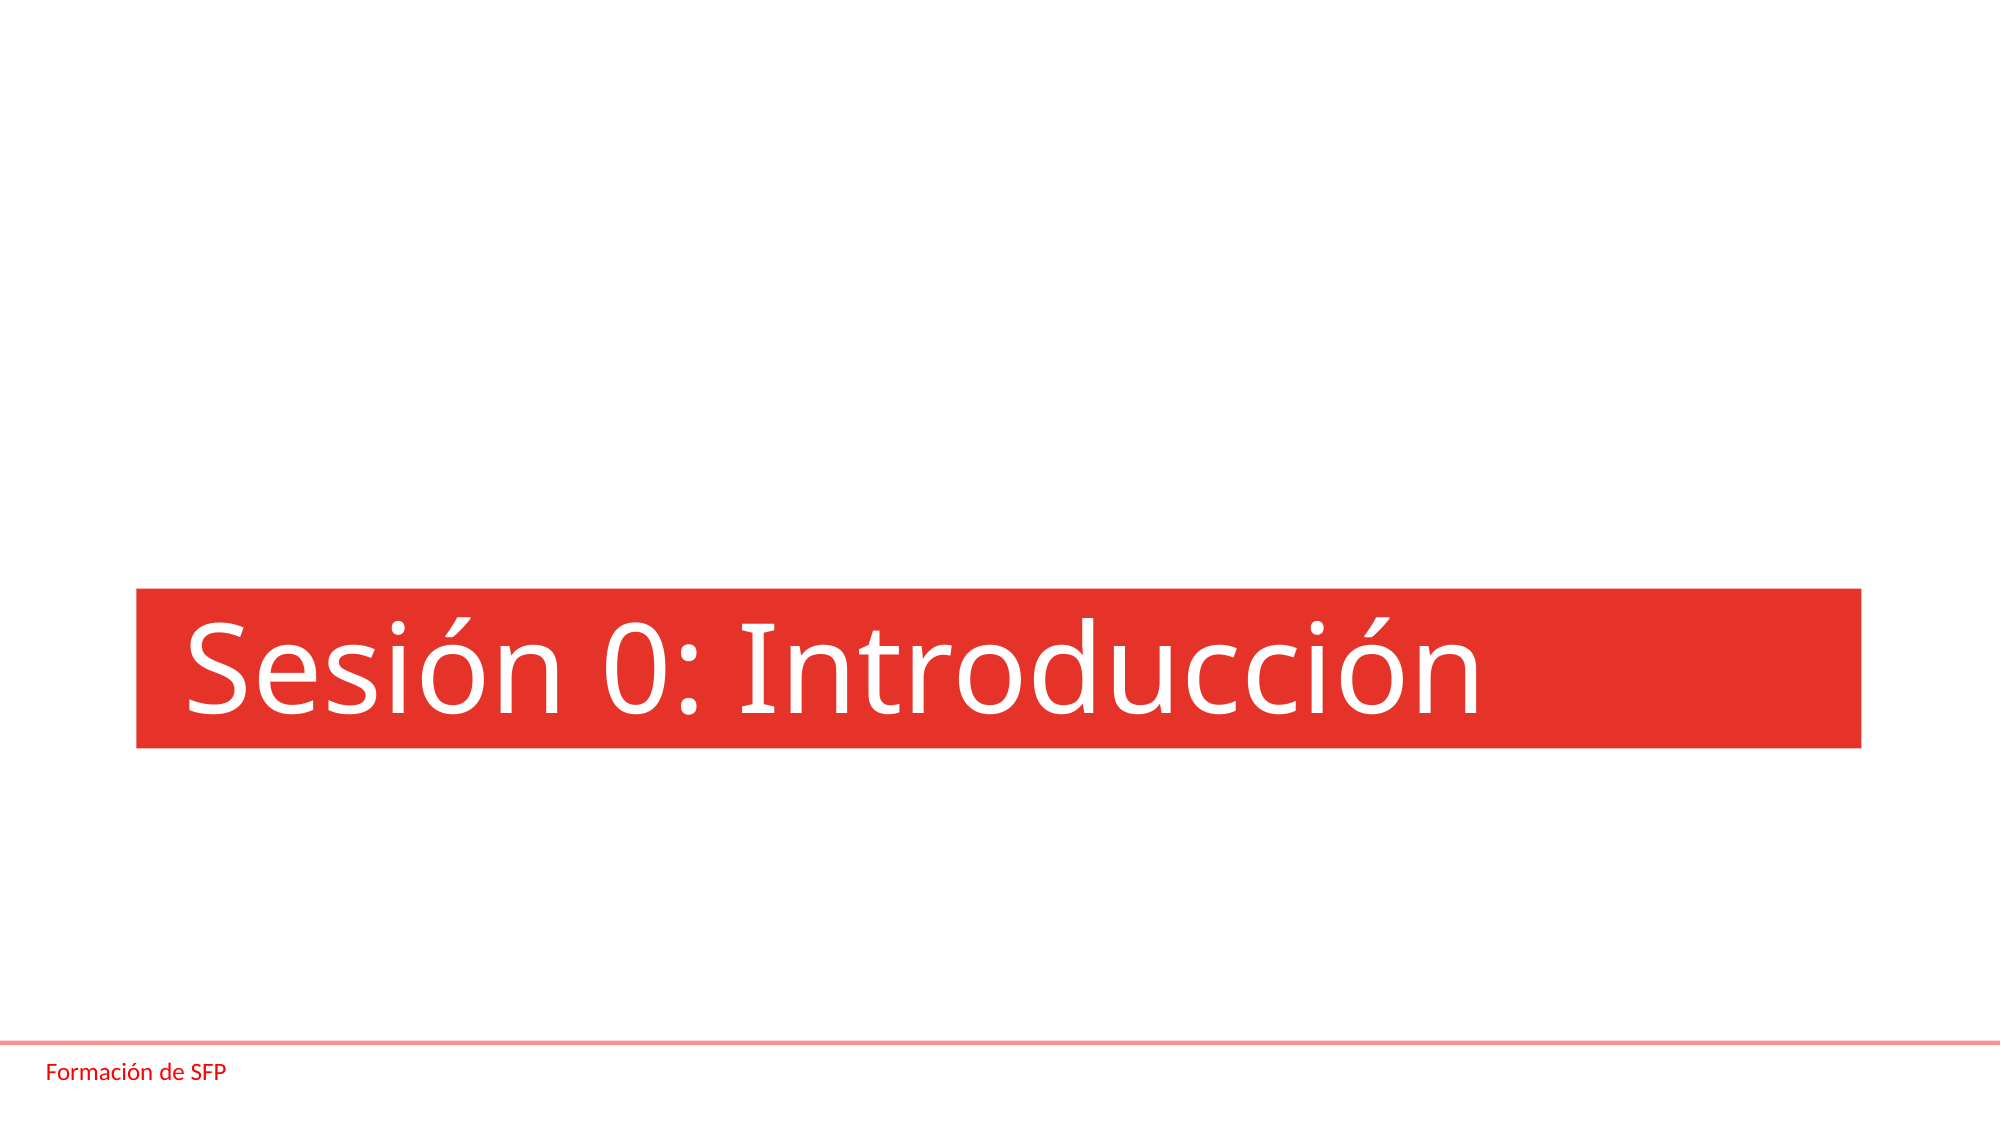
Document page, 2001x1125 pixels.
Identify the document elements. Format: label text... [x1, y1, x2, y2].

footer Formación de SFP [0, 1045, 474, 1101]
title Sesión 0: Introducción [136, 588, 1862, 749]
